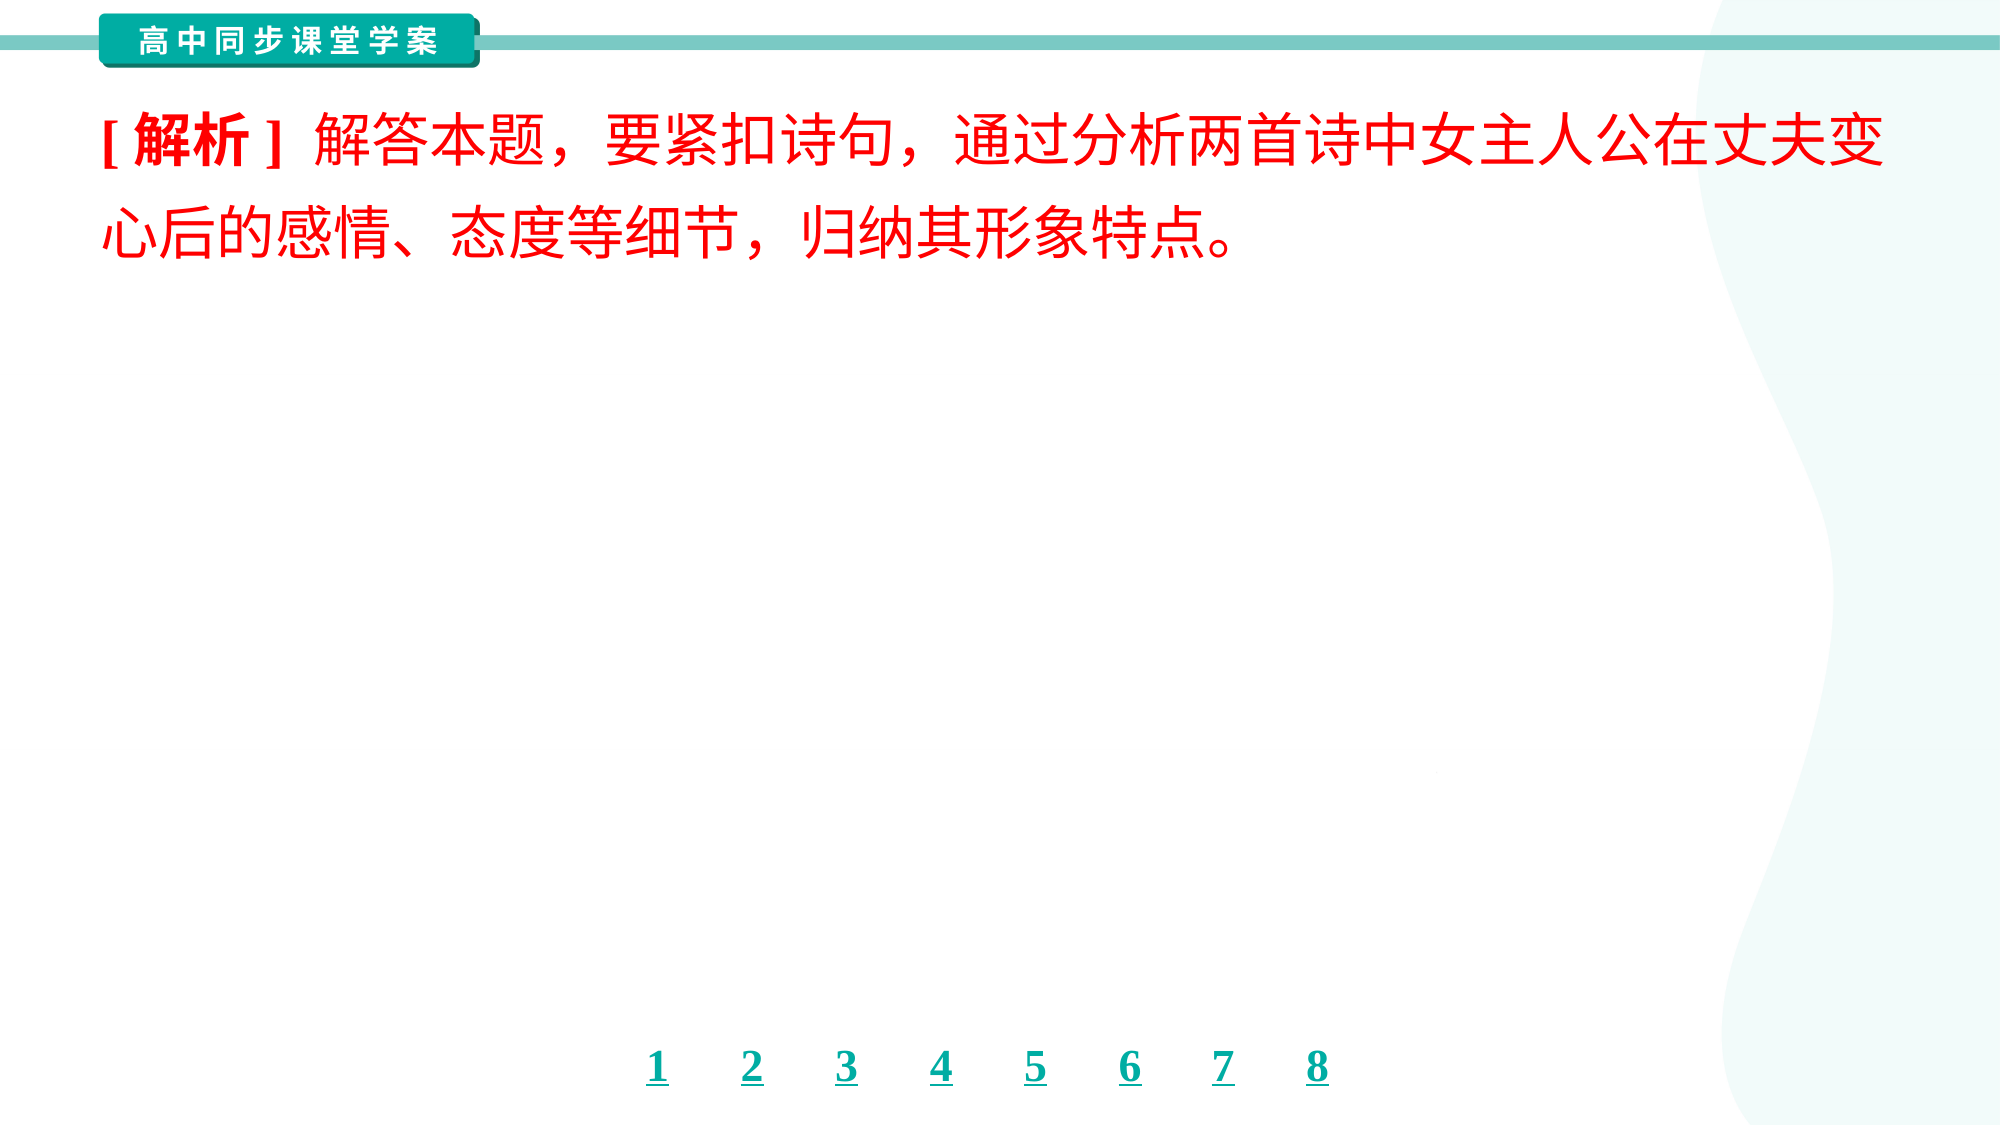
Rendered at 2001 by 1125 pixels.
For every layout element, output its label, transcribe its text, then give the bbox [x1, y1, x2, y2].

picture [0, 0, 2000, 1125]
text_box [解析] 解答本题，要紧扣诗句，通过分析两首诗中女主人公在丈夫变 心后的感情、态度等细节，归纳其形象特点。 [100, 76, 1899, 258]
